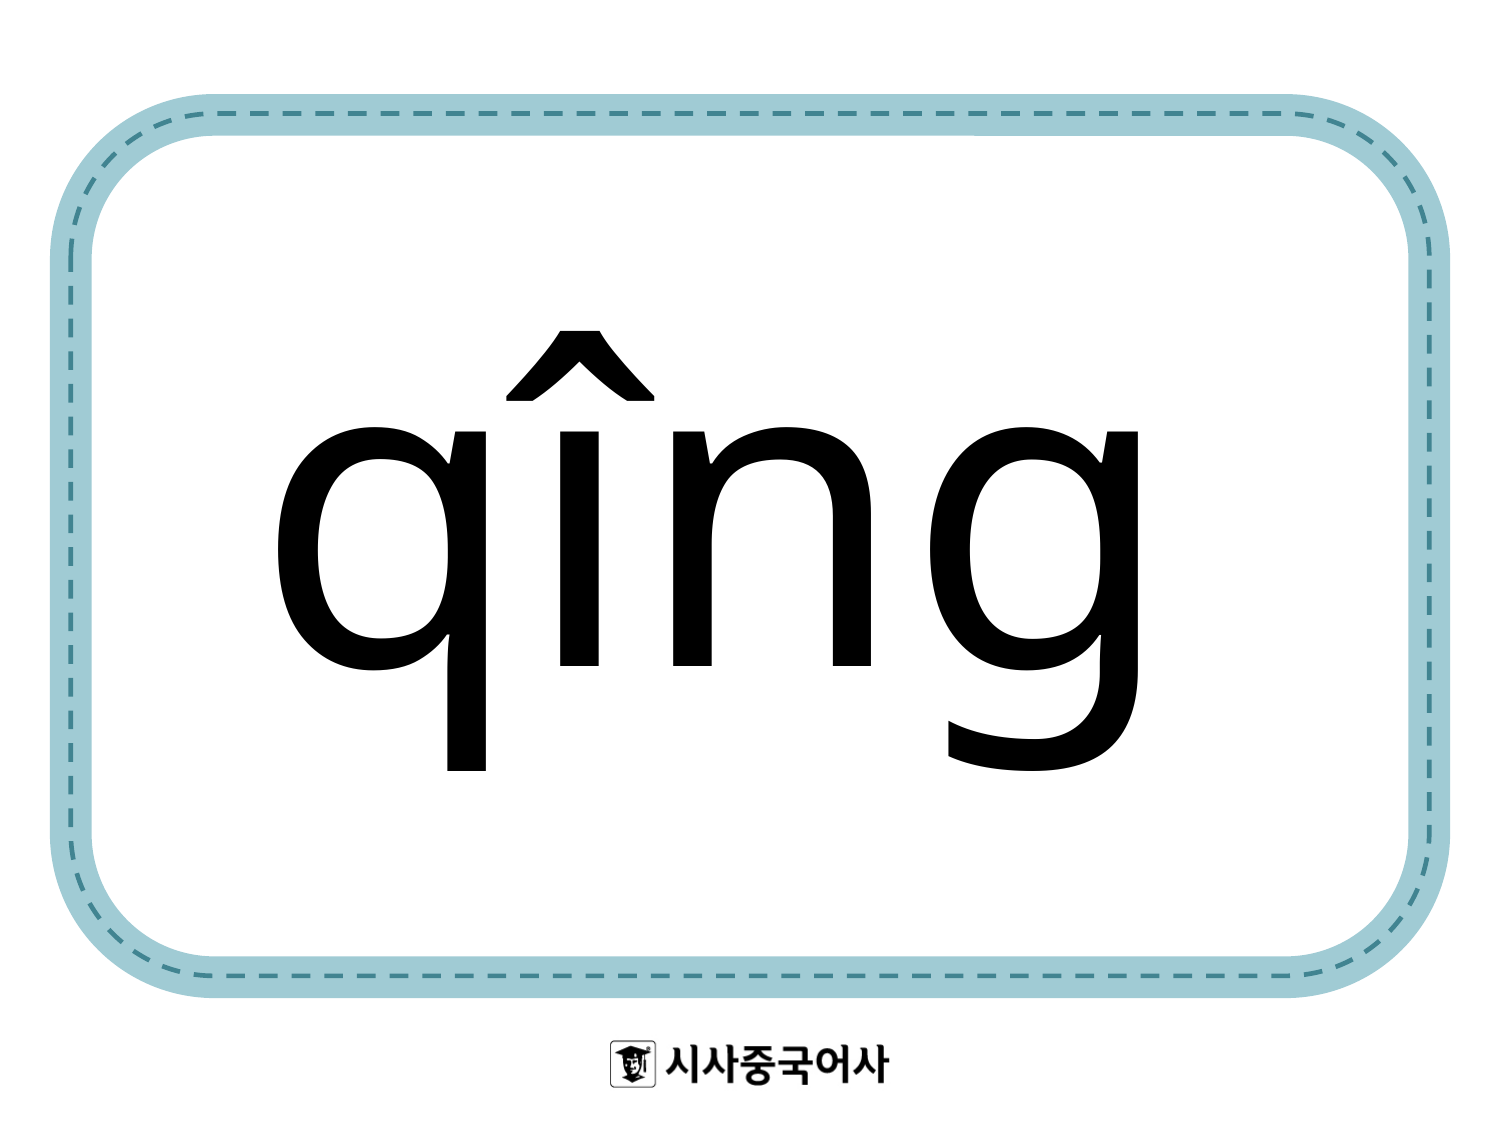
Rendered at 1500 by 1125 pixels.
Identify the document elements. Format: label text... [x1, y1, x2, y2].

picture [602, 1034, 898, 1094]
text_box qîng [167, 159, 1376, 823]
